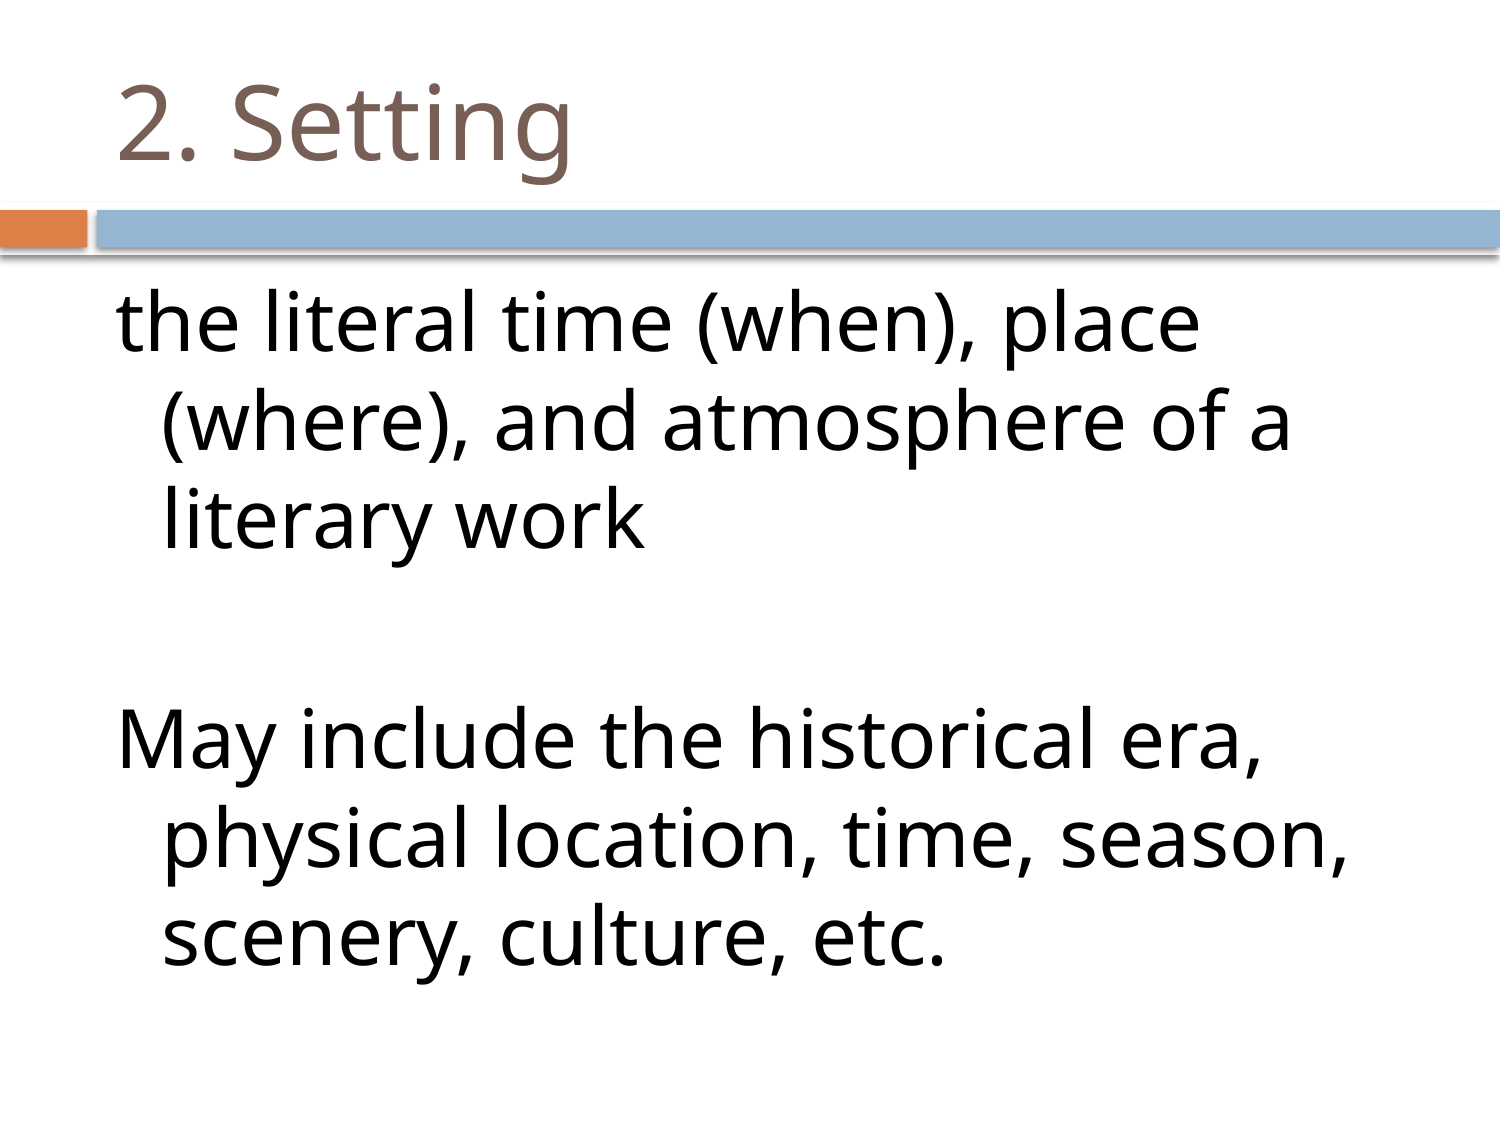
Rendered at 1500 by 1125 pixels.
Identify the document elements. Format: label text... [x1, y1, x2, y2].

title 2. Setting [100, 37, 1438, 200]
list the literal time (when), place (where), and atmosphere of a literary work May include the historical era, physical location, time, season, scenery, culture, etc. [100, 262, 1438, 1000]
